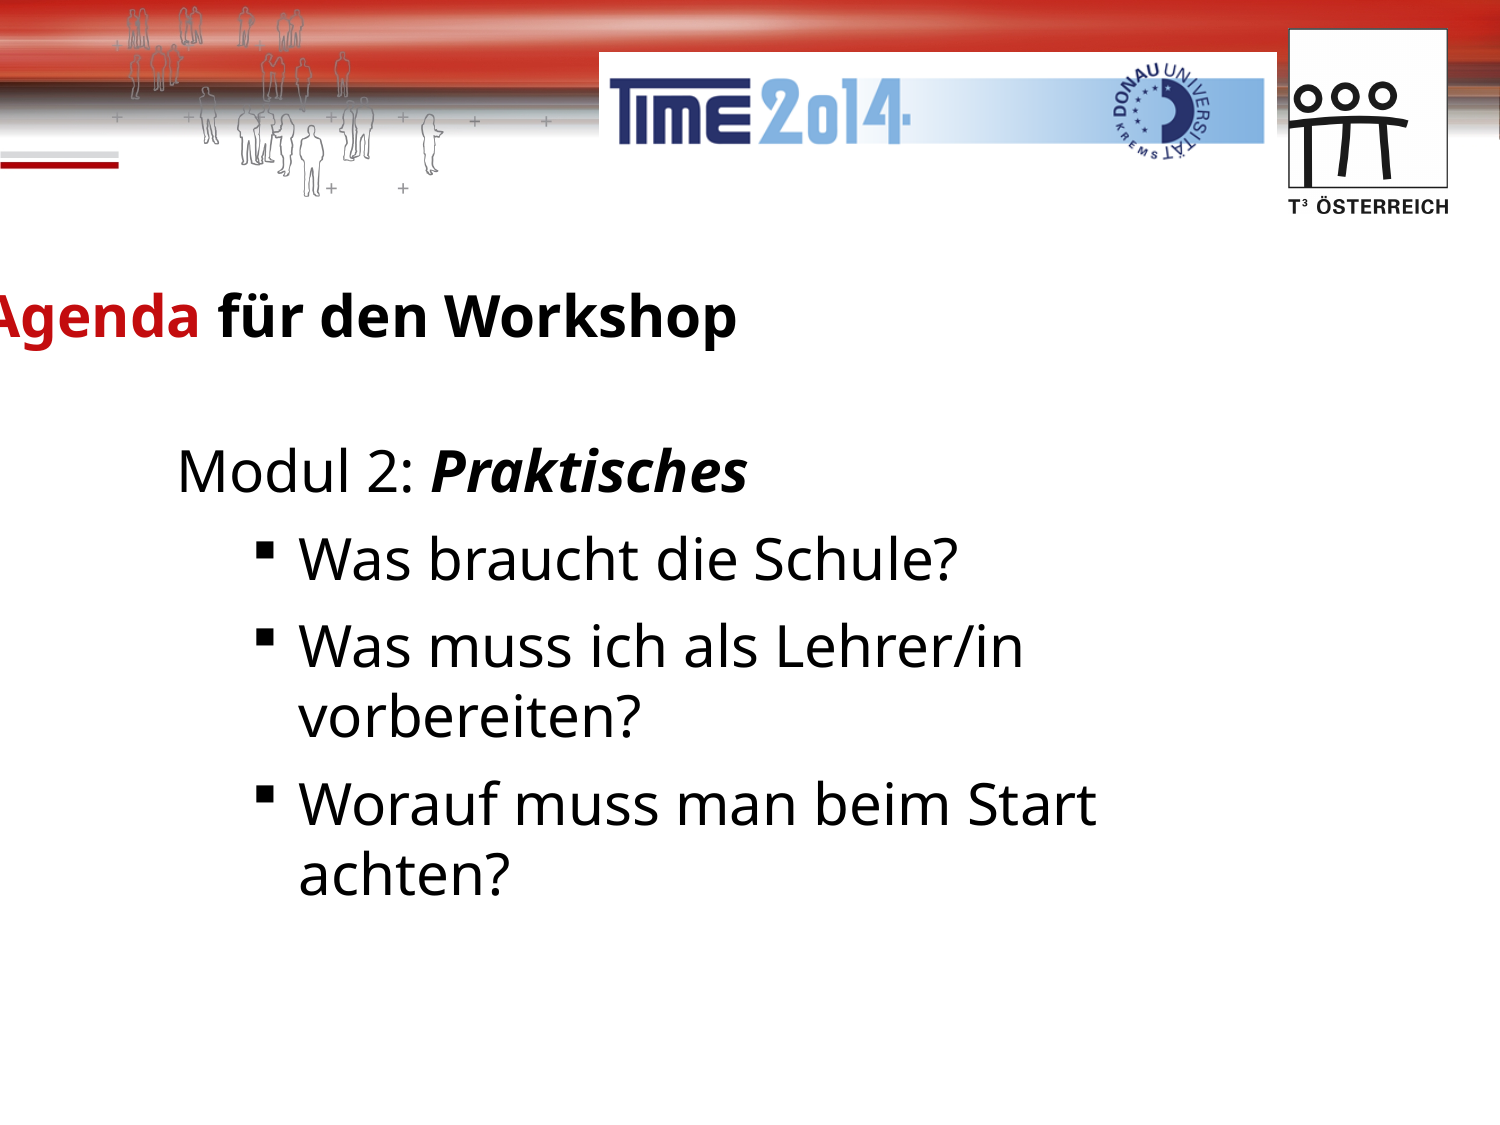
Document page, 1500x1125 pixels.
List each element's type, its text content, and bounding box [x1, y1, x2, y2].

text_box Modul 2: Praktisches Was braucht die Schule? Was muss ich als Lehrer/in vorbereiten? Worauf muss man beim Start achten? [161, 427, 1300, 915]
picture [0, 0, 1500, 214]
text_box Agenda für den Workshop [0, 271, 1065, 402]
